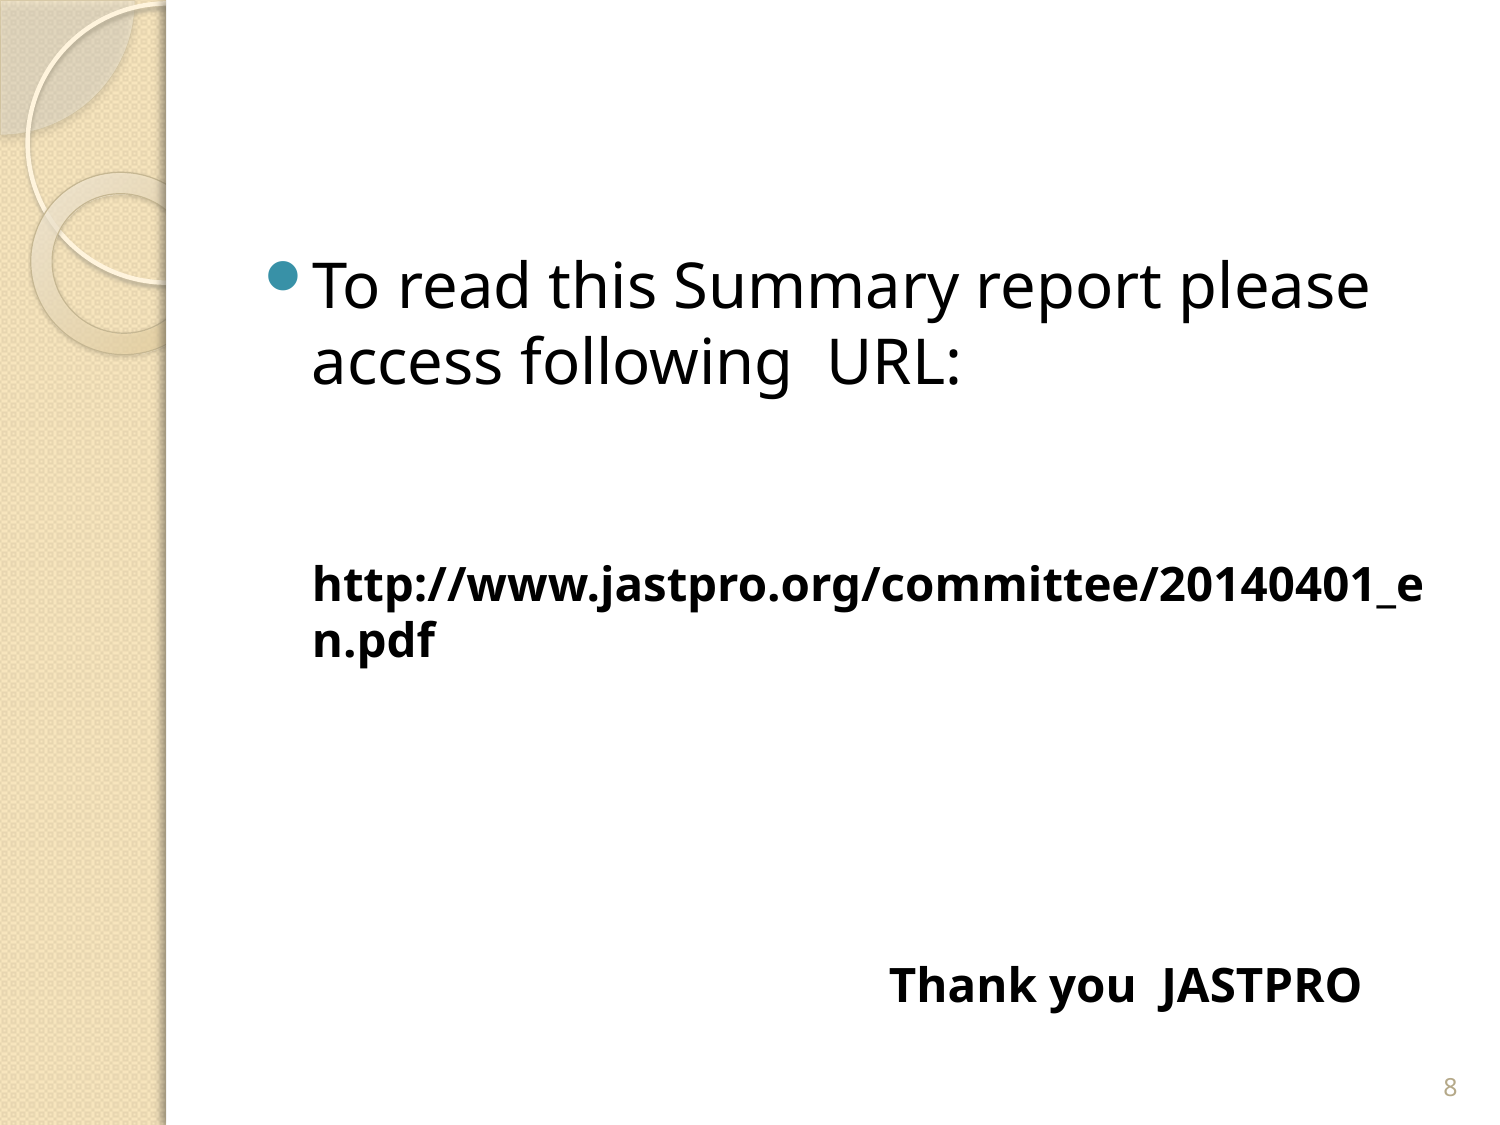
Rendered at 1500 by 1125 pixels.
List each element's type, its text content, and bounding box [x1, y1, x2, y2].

list To read this Summary report please access following URL: http://www.jastpro.org/committee/20140401_en.pdf Thank you JASTPRO [235, 237, 1466, 1025]
slide_number 8 [1413, 1034, 1488, 1113]
